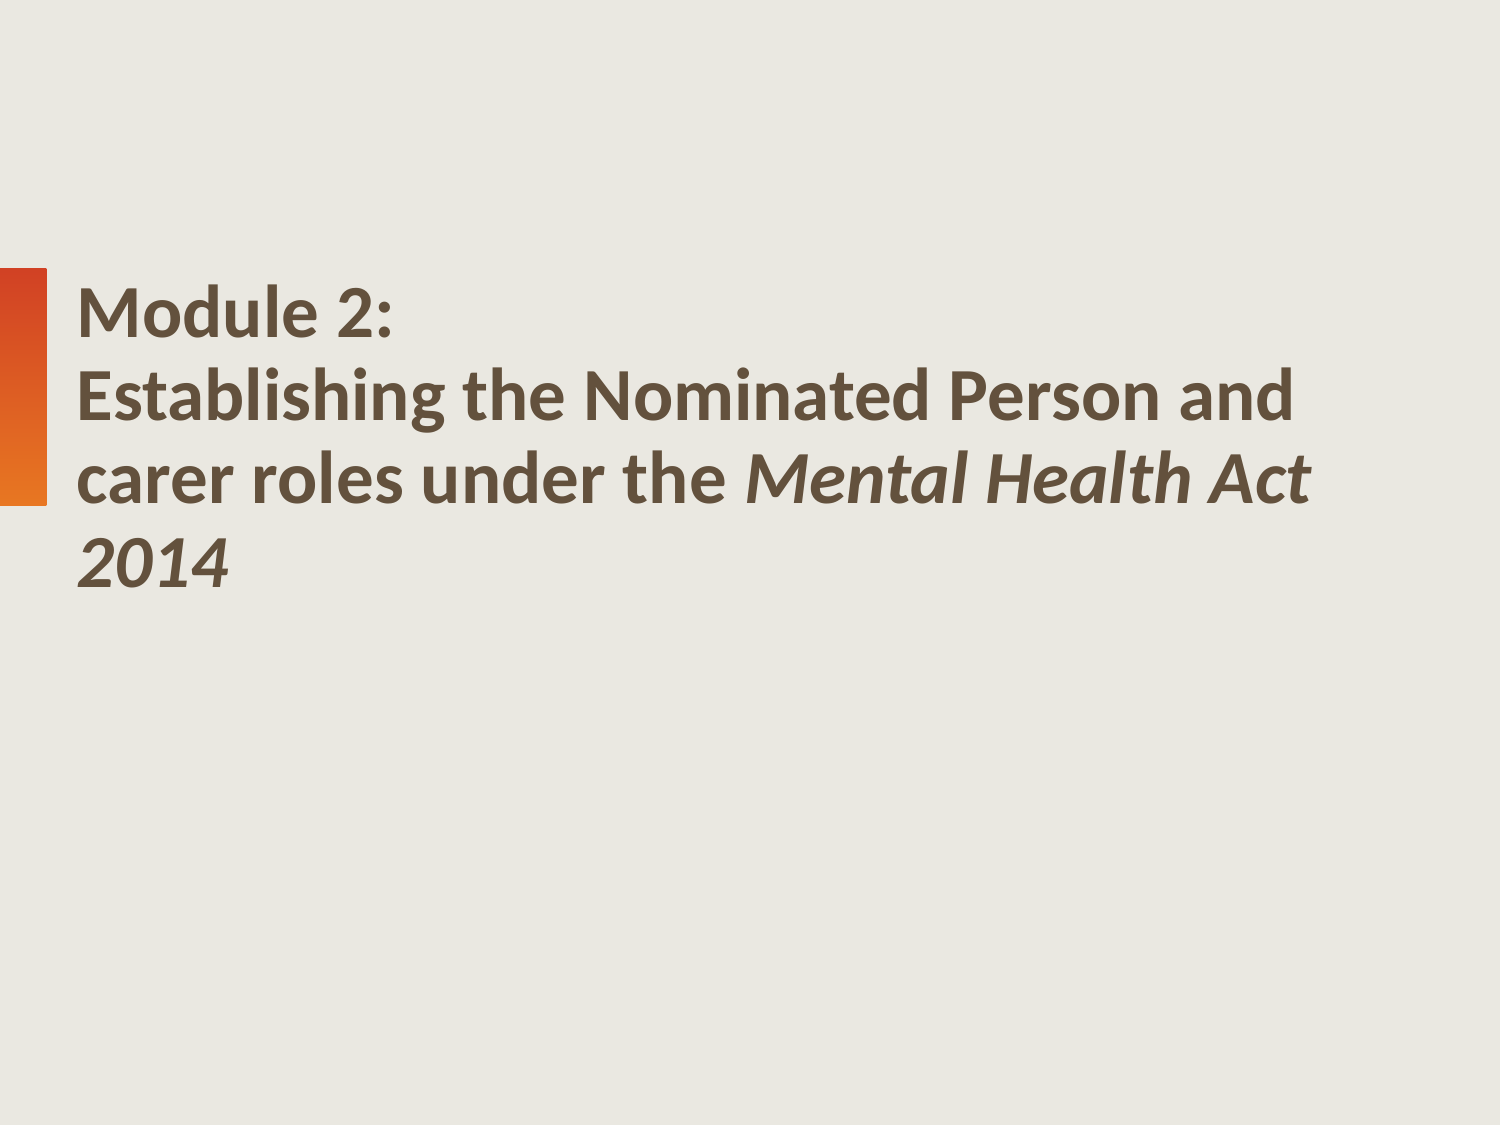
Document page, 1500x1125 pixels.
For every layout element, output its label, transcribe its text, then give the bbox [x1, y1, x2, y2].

list Module 2: Establishing the Nominated Person and carer roles under the Mental Health Act 2014 [76, 268, 1424, 506]
